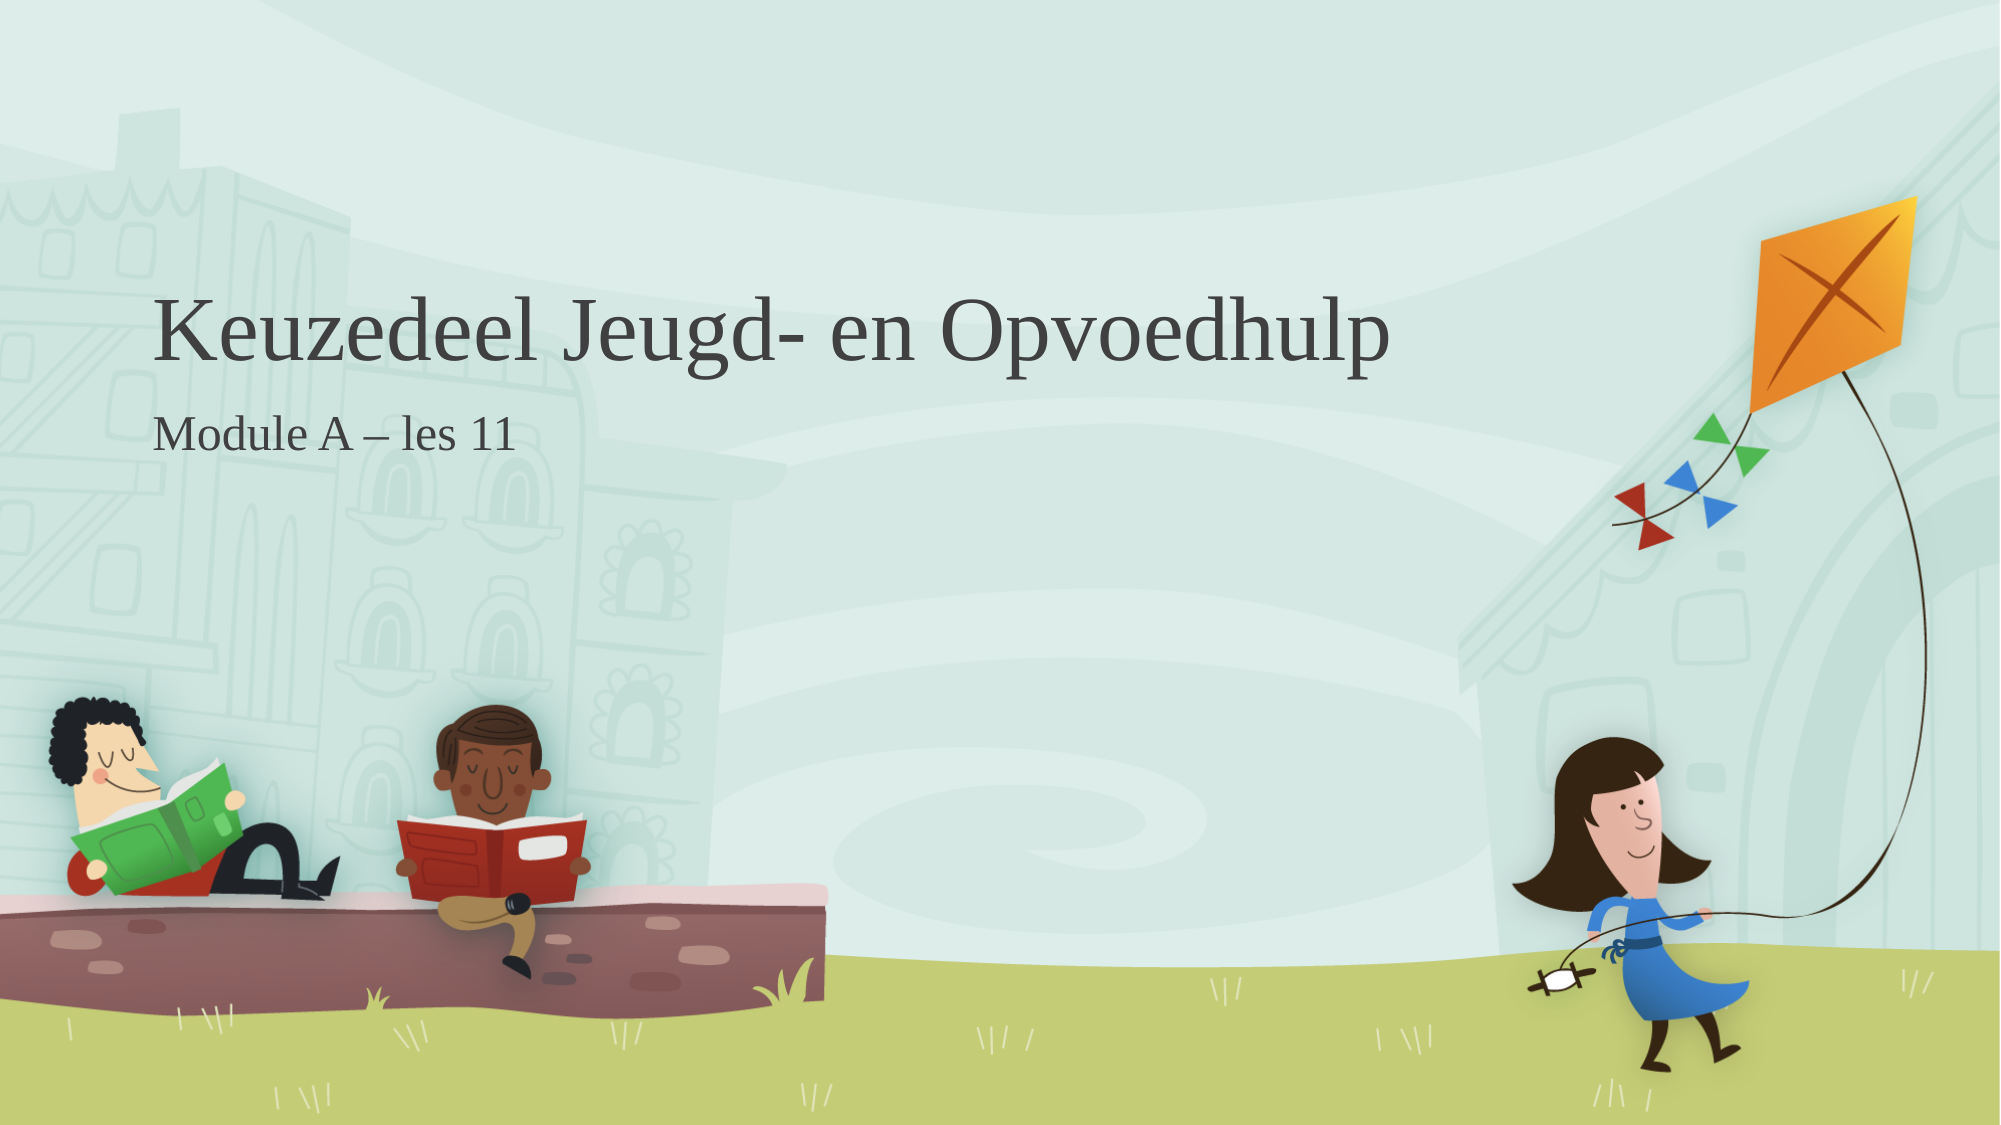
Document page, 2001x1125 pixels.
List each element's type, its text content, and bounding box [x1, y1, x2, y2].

subtitle Module A – les 11 [137, 399, 1300, 550]
title Keuzedeel Jeugd- en Opvoedhulp [137, 87, 1525, 388]
picture [0, 0, 2000, 1125]
